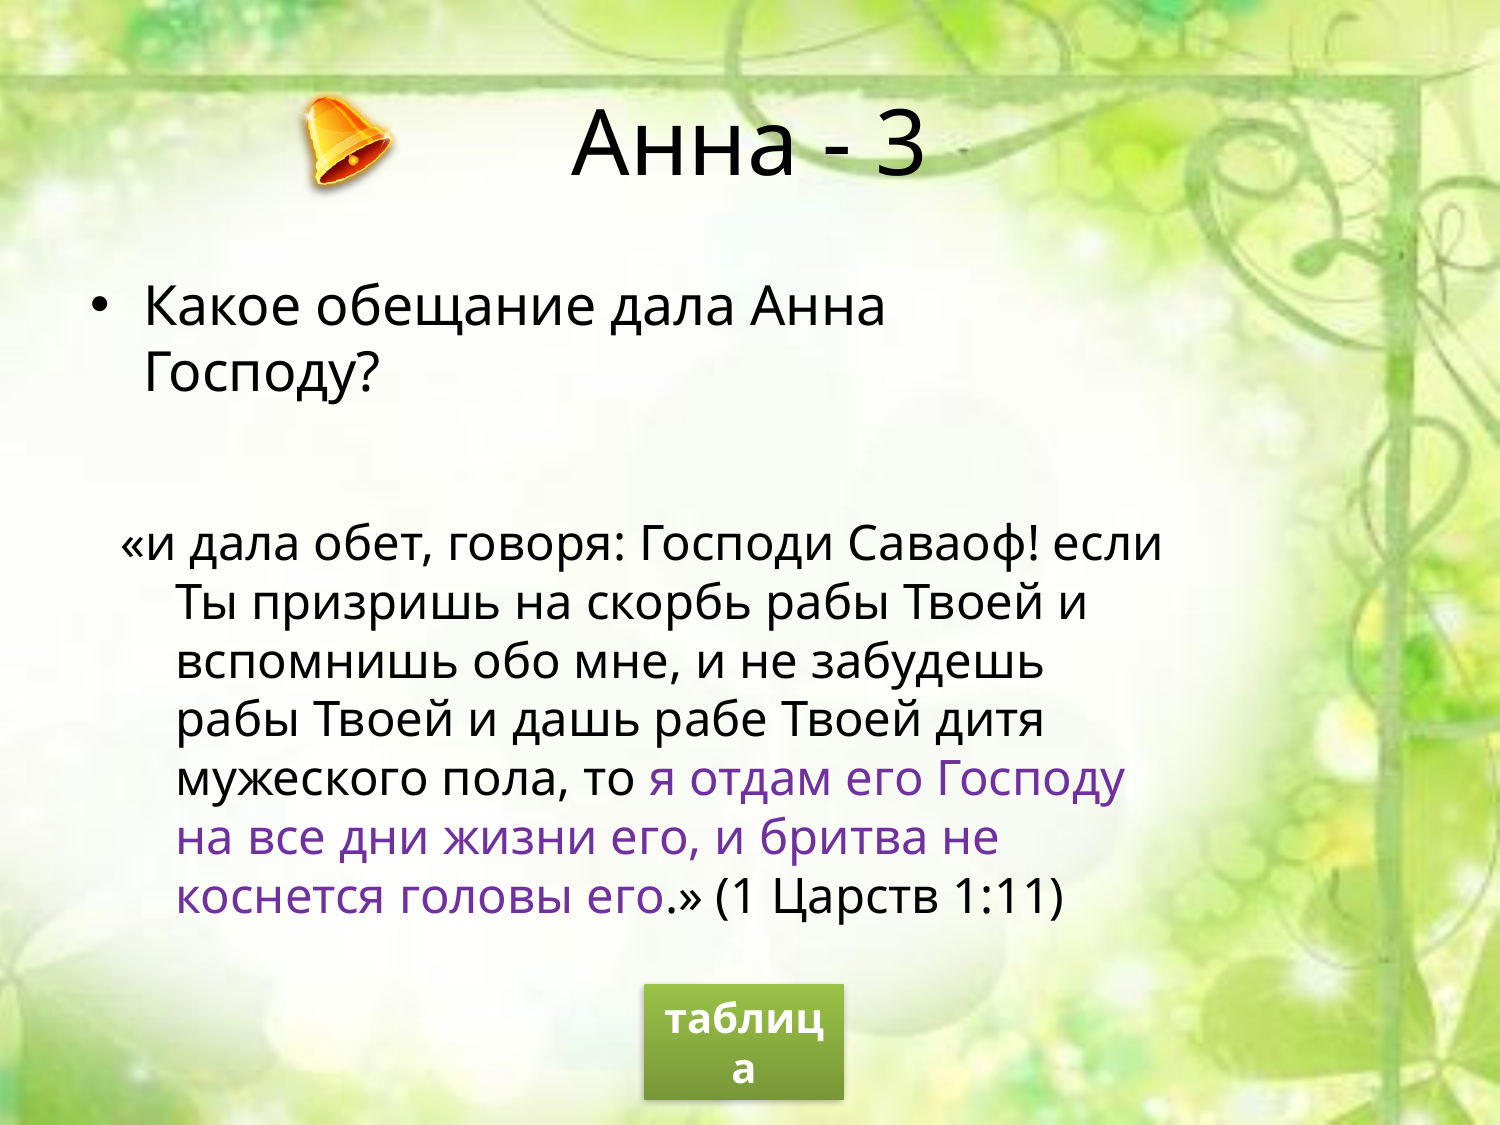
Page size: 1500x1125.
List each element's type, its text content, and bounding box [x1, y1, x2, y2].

list «и дала обет, говоря: Господи Саваоф! если Ты призришь на скорбь рабы Твоей и вспомнишь обо мне, и не забудешь рабы Твоей и дашь рабе Твоей дитя мужеского пола, то я отдам его Господу на все дни жизни его, и бритва не коснется головы его.» (1 Царств 1:11) [105, 503, 1184, 938]
picture [0, 0, 1500, 1125]
list Какое обещание дала Анна Господу? [75, 262, 1043, 411]
title Анна - 3 [75, 45, 1425, 233]
text_box таблица [644, 984, 844, 1100]
